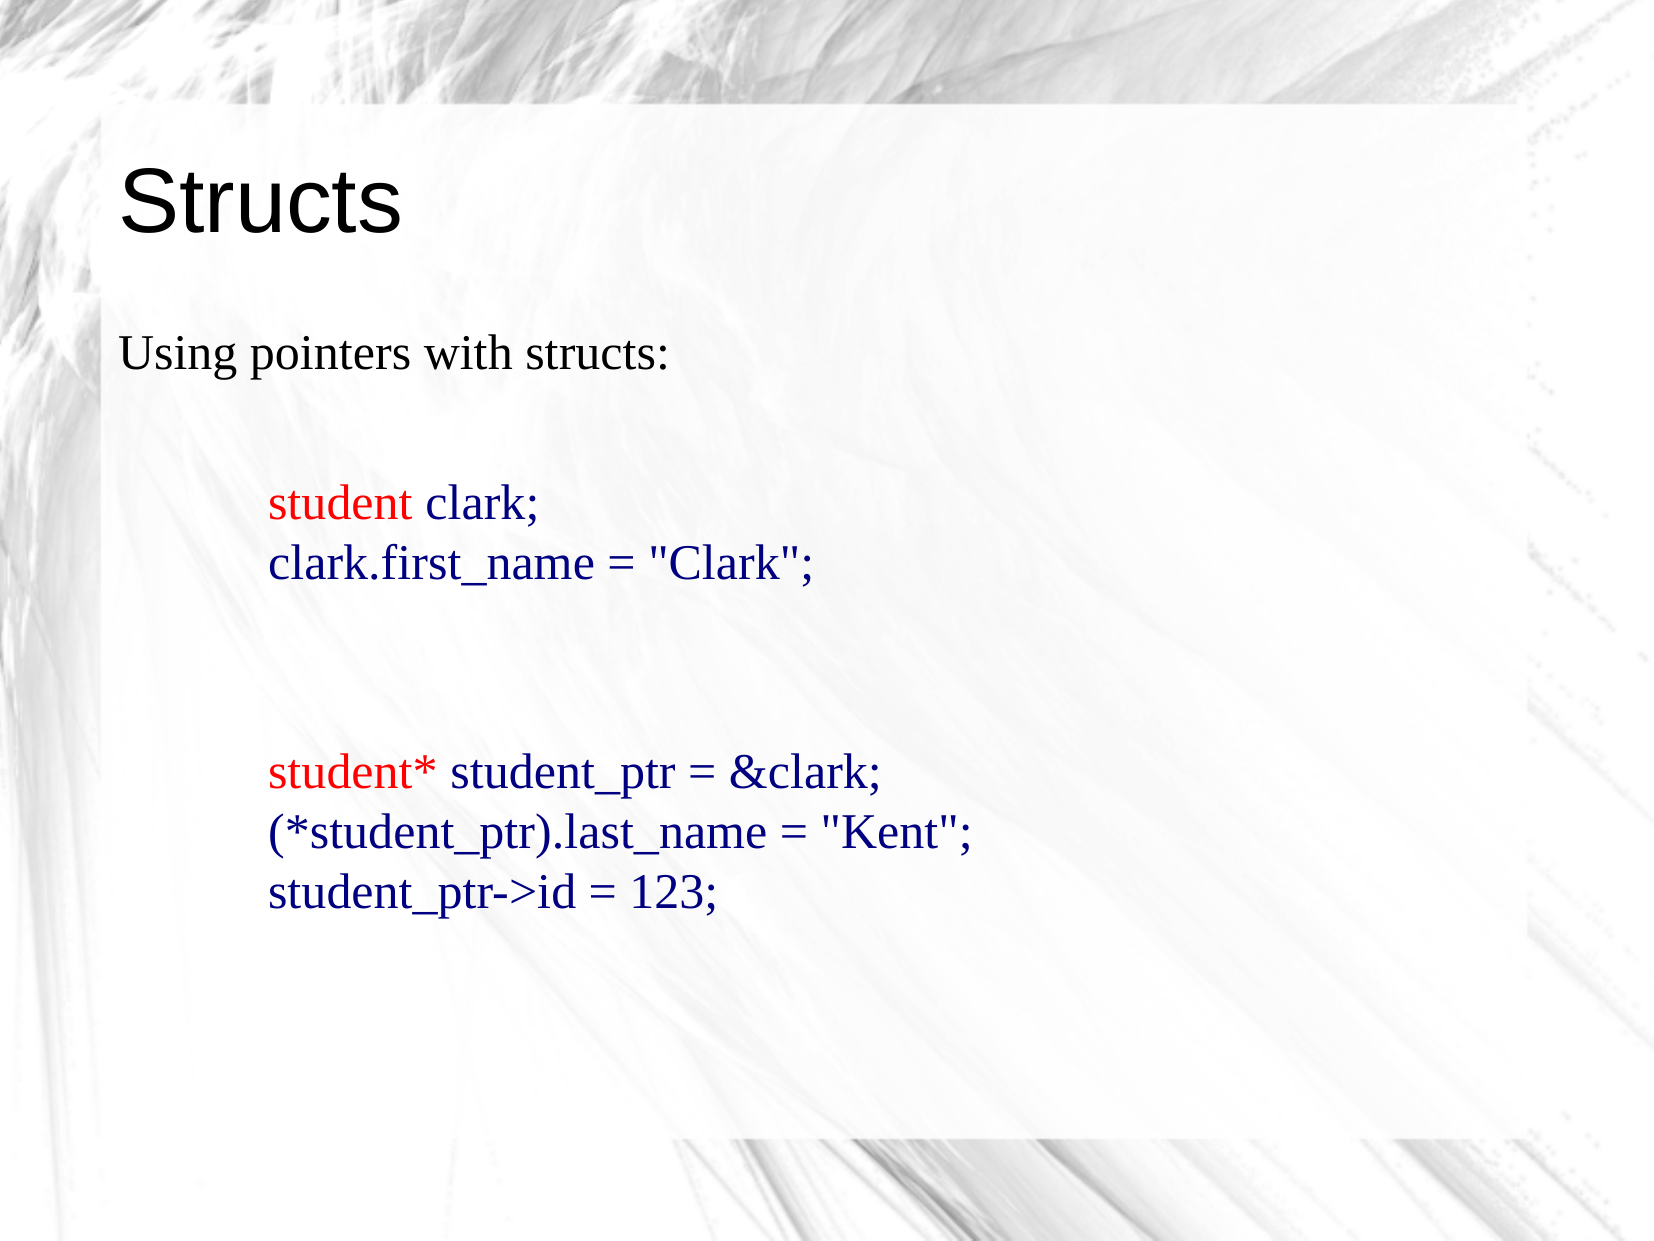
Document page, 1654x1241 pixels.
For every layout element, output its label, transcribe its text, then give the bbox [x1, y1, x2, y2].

picture [0, 0, 1654, 1241]
list Using pointers with structs: student clark; clark.first_name = "Clark"; student* student_ptr = &clark; (*student_ptr).last_name = "Kent"; student_ptr->id = 123; [118, 319, 1571, 1109]
title Structs [118, 112, 1506, 281]
